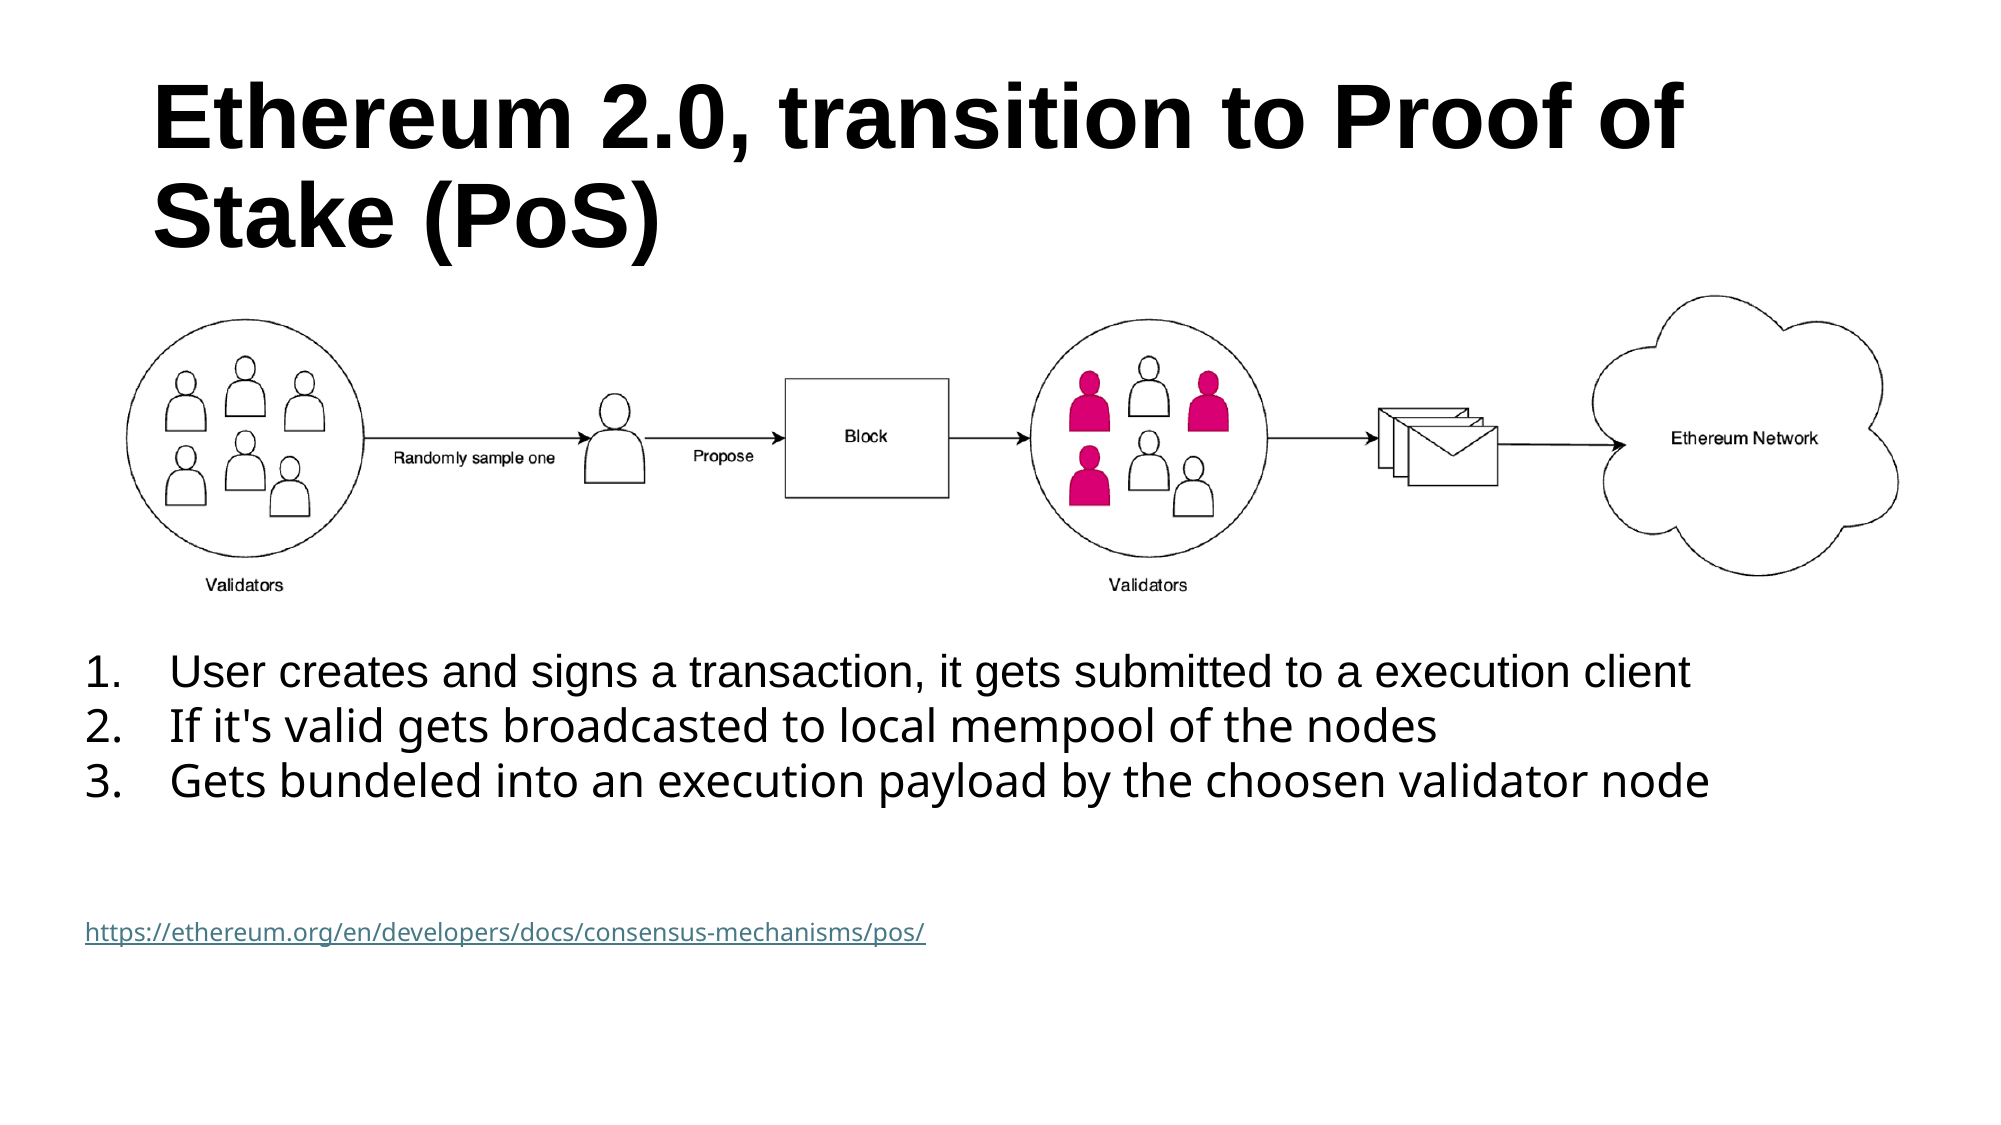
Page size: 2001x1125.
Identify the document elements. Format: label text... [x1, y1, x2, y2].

text_box User creates and signs a transaction, it gets submitted to a execution client​ ​If it's valid gets broadcasted to local mempool of the nodes Gets bundeled into an execution payload by the choosen validator node https://ethereum.org/en/developers/docs/consensus-mechanisms/pos/ [69, 633, 1930, 1003]
picture [87, 280, 1913, 610]
title Ethereum 2.0, transition to Proof of Stake (PoS) [137, 59, 1863, 278]
